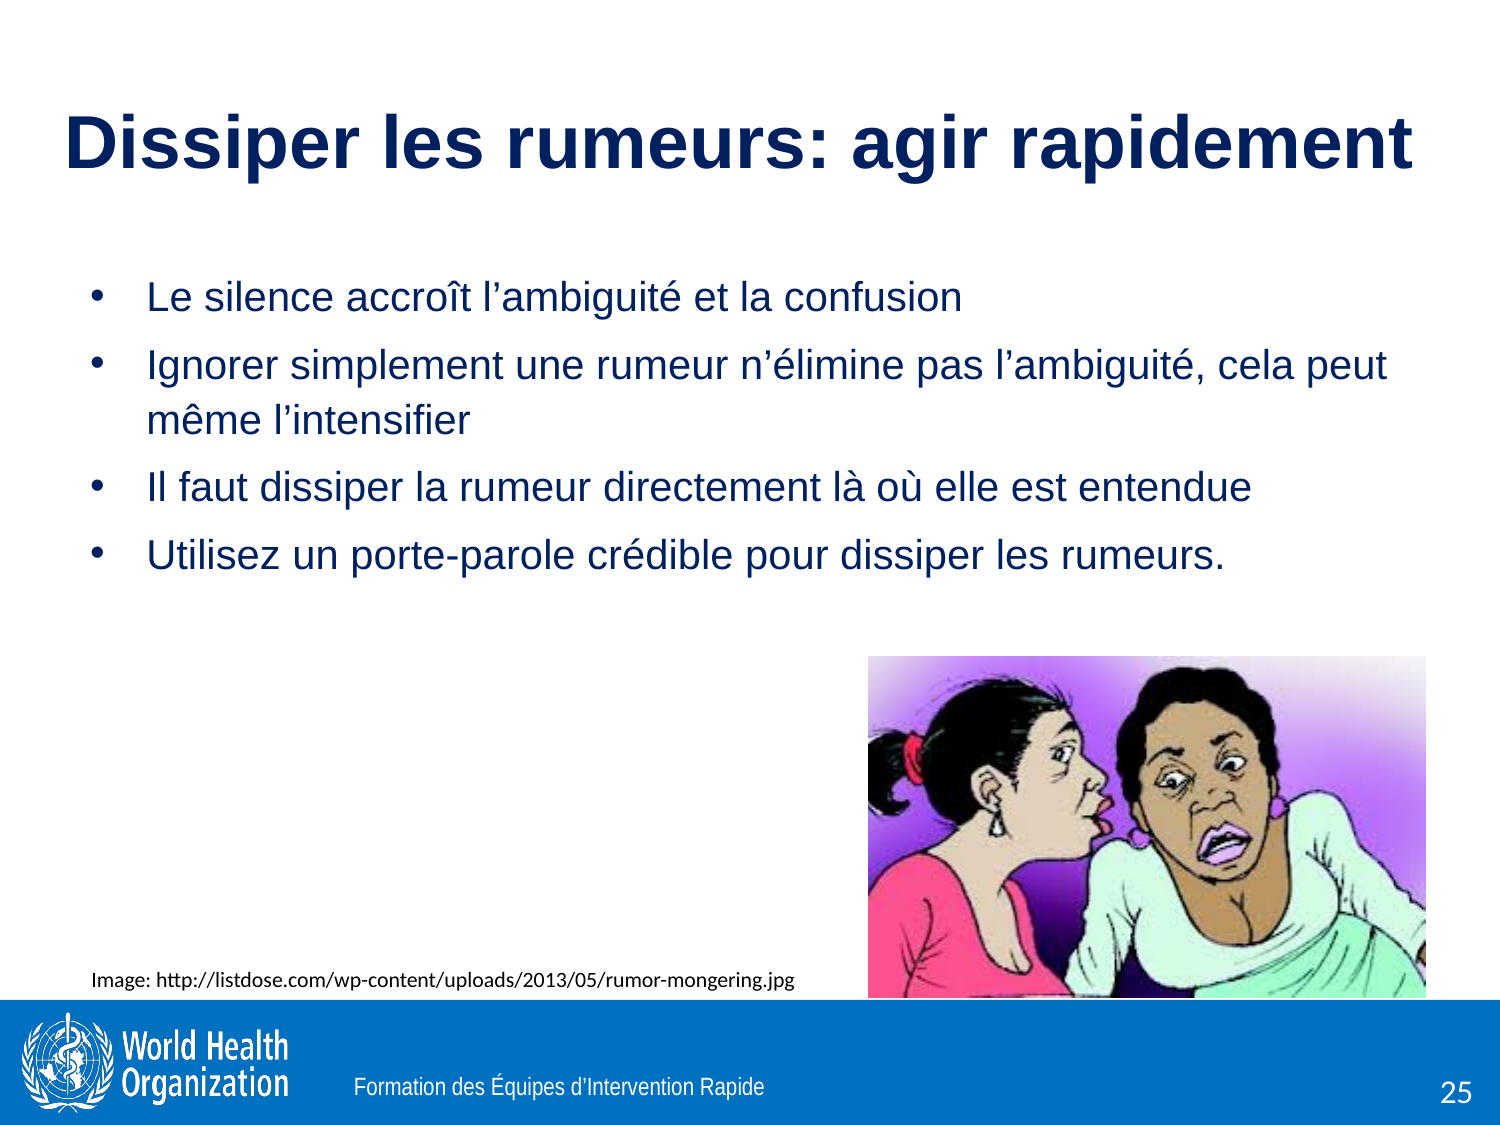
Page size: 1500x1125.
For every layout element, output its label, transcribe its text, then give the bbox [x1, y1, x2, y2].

title Dissiper les rumeurs: agir rapidement [29, 45, 1471, 233]
picture [867, 656, 1426, 998]
picture [21, 1012, 288, 1113]
list Le silence accroît l’ambiguité et la confusion Ignorer simplement une rumeur n’élimine pas l’ambiguité, cela peut même l’intensifier Il faut dissiper la rumeur directement là où elle est entendue Utilisez un porte-parole crédible pour dissiper les rumeurs. [75, 262, 1425, 1005]
text_box Image: http://listdose.com/wp-content/uploads/2013/05/rumor-mongering.jpg [76, 957, 862, 999]
